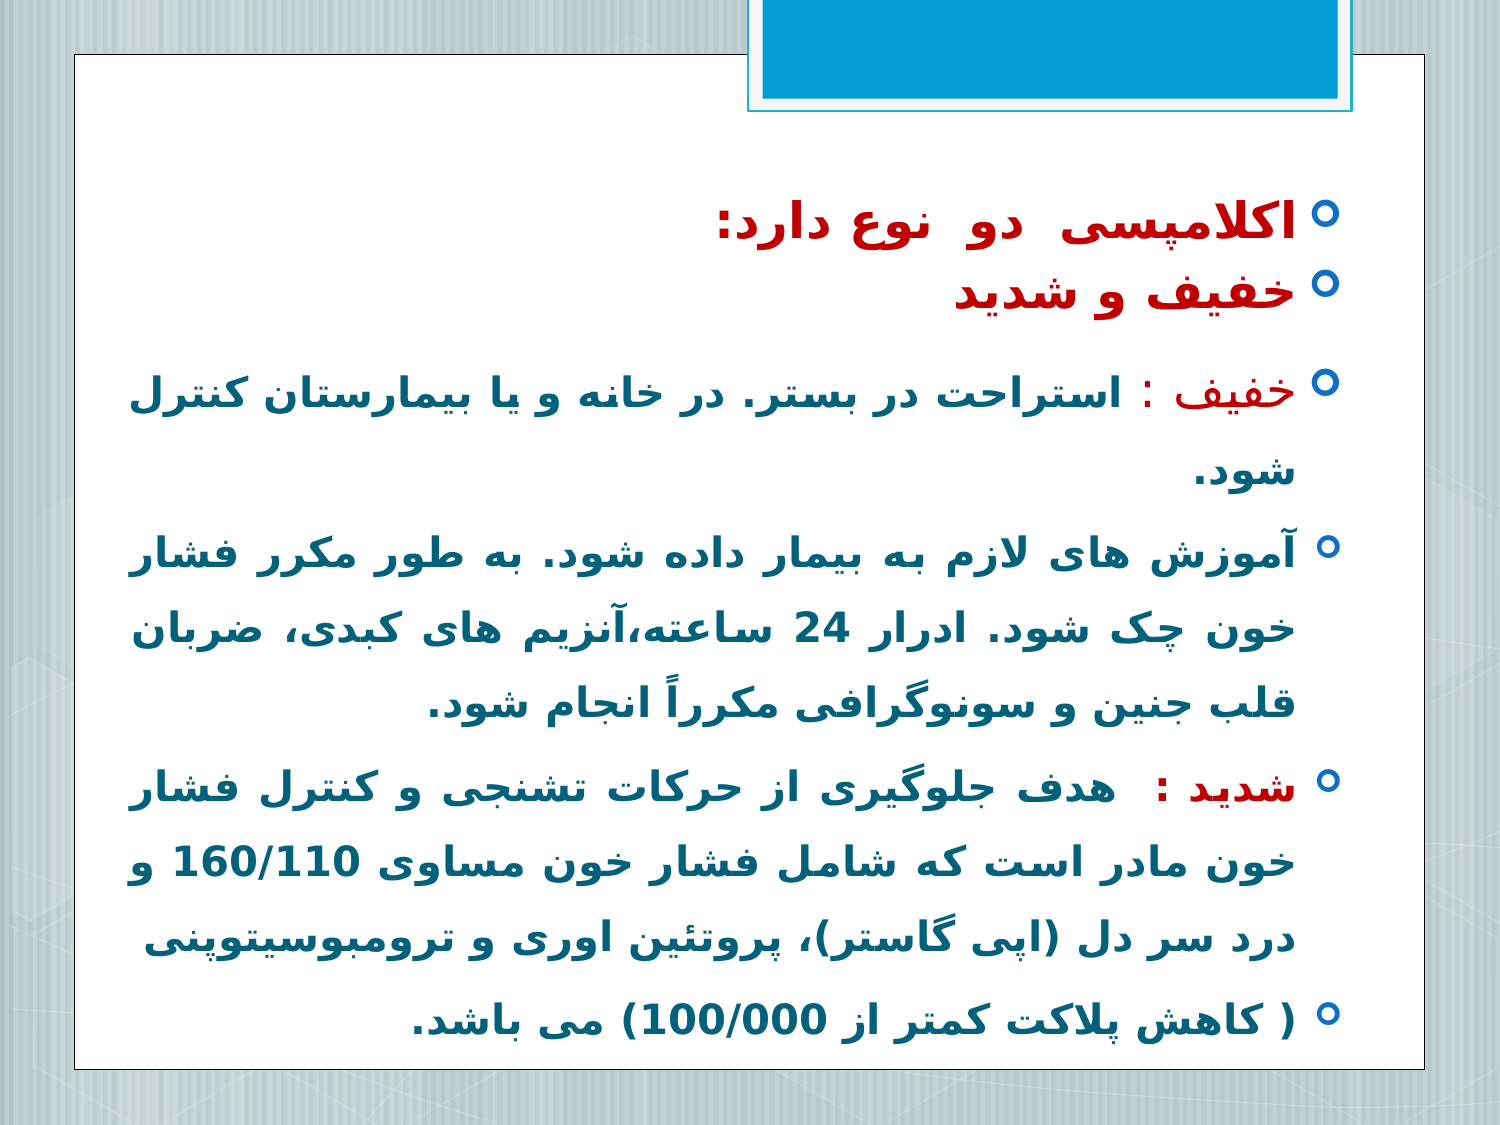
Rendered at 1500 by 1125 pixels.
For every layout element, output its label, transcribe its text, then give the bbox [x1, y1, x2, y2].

list اکلامپسی دو نوع دارد: خفیف و شدید خفیف : استراحت در بستر. در خانه و یا بیمارستان کنترل شود. آموزش های لازم به بیمار داده شود. به طور مکرر فشار خون چک شود. ادرار 24 ساعته،آنزیم های کبدی، ضربان قلب جنین و سونوگرافی مکرراً انجام شود. شدید : هدف جلوگیری از حرکات تشنجی و کنترل فشار خون مادر است که شامل فشار خون مساوی 160/110 و درد سر دل (اپی گاستر)، پروتئین اوری و ترومبوسیتوپنی ( کاهش پلاکت کمتر از 100/000) می باشد. [112, 180, 1369, 1024]
